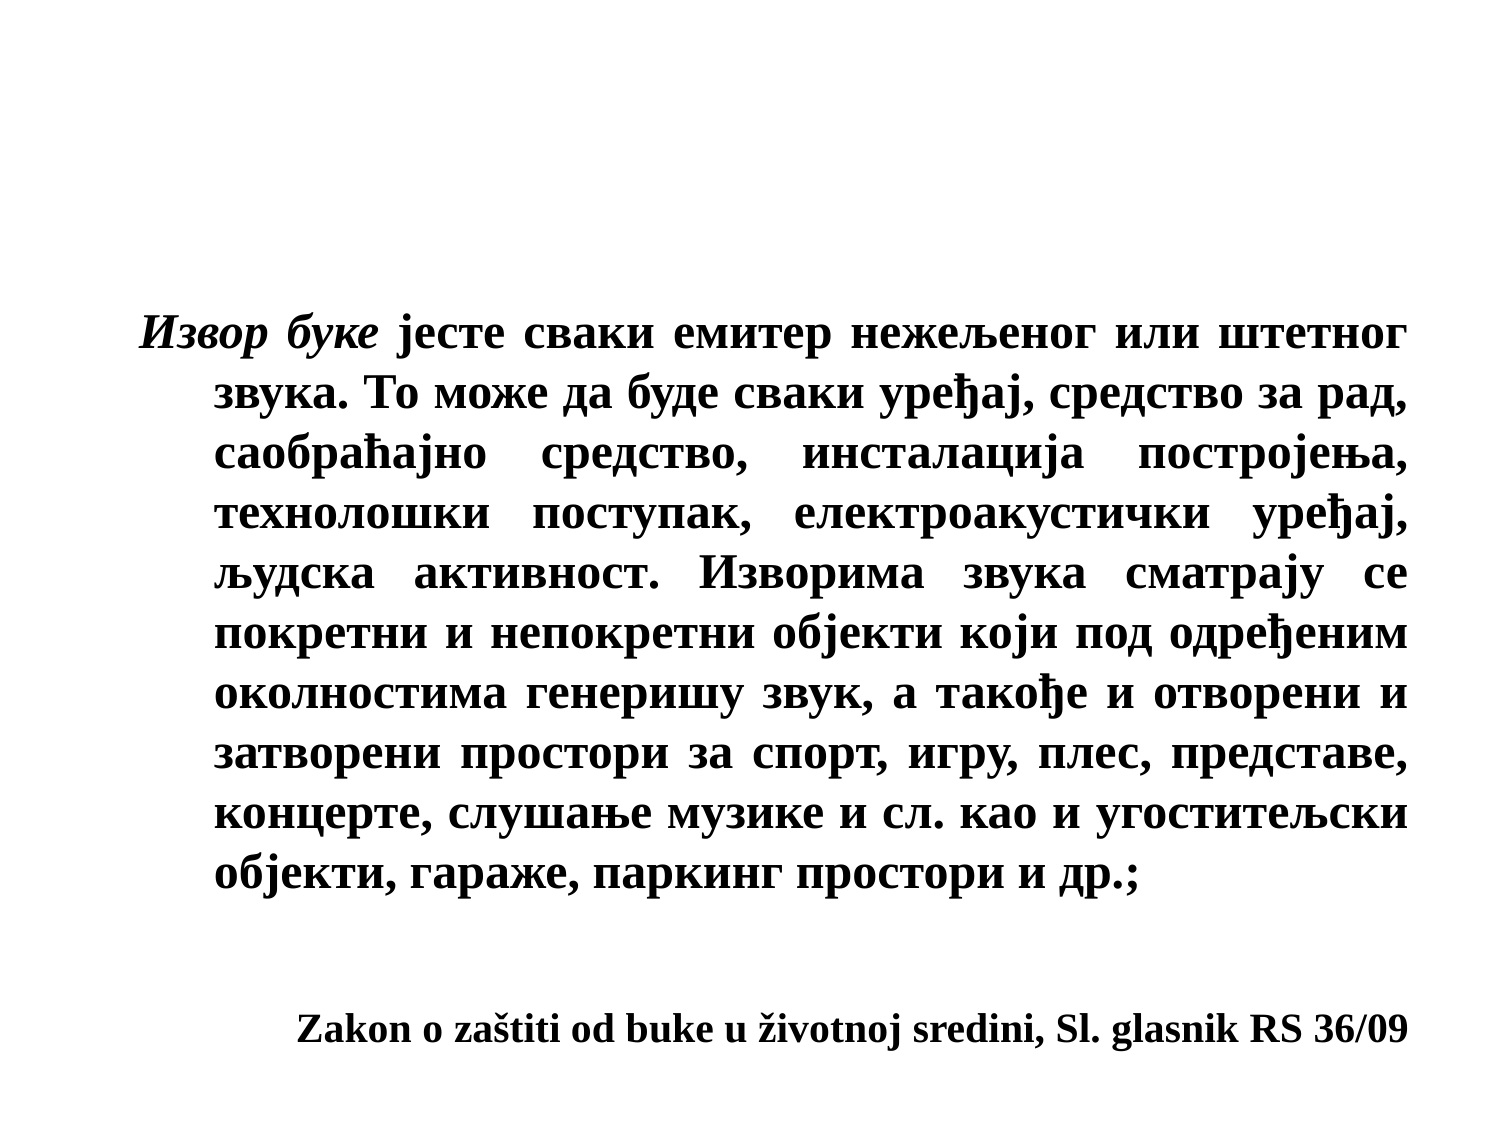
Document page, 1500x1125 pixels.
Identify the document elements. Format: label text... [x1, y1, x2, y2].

text_box Zakon o zaštiti od buke u životnoj sredini, Sl. glasnik RS 36/09 [183, 993, 1436, 1059]
text_box Извор буке јесте сваки емитер нежељеног или штетног звука. То може да буде сваки уређај, средство за рад, саобраћајно средство, инсталација постројења, технолошки поступак, електроакустички уређај, људска активност. Изворима звука сматрају се покретни и непокретни објекти који под одређеним околностима генеришу звук, а такође и отворени и затворени простори за спорт, игру, плес, представе, концерте, слушање музике и сл. као и угоститељски објекти, гараже, паркинг простори и др.; [123, 290, 1424, 906]
